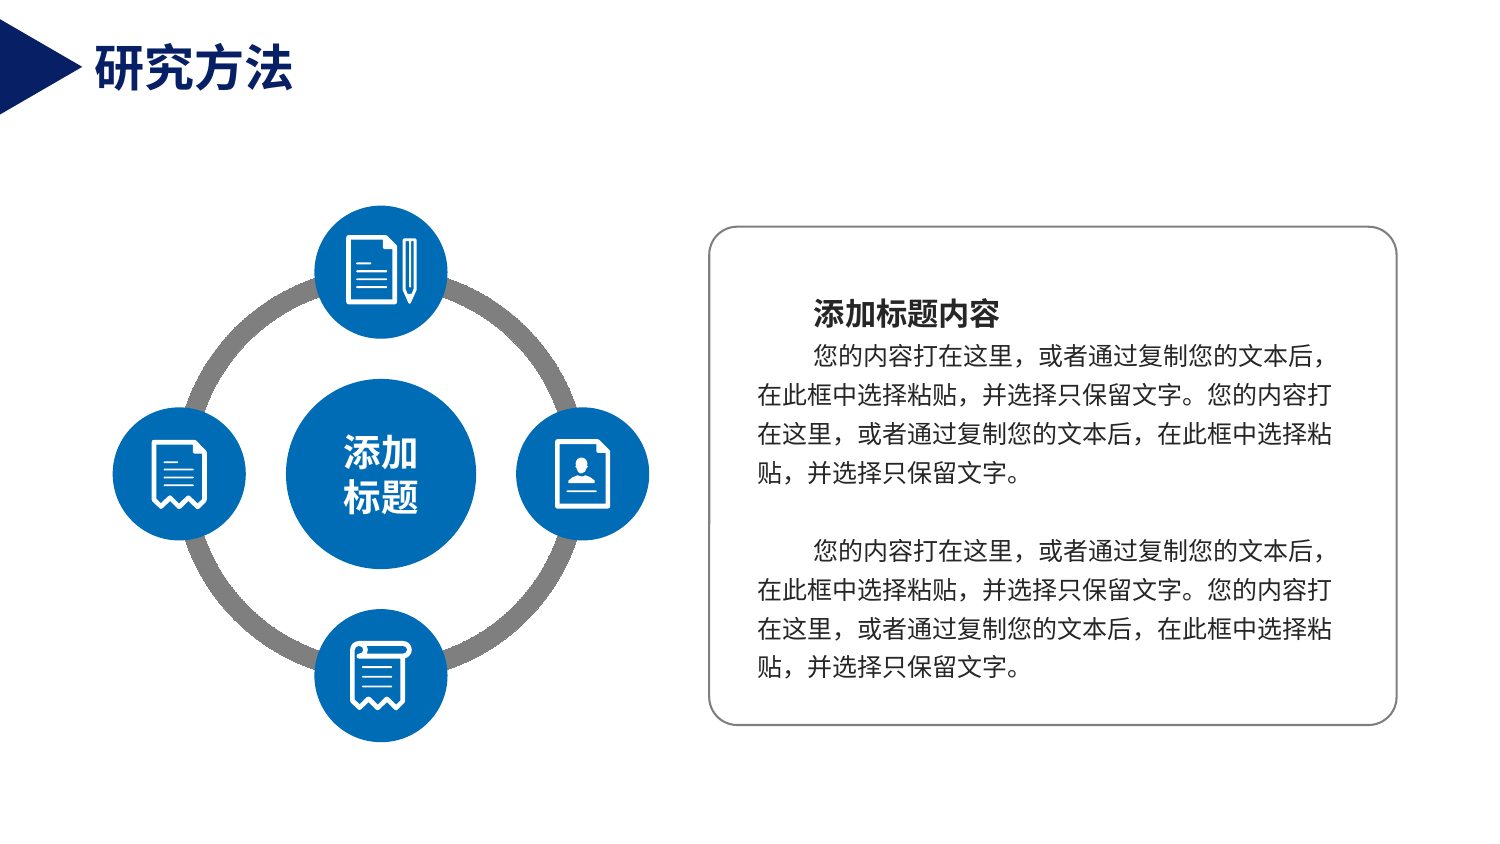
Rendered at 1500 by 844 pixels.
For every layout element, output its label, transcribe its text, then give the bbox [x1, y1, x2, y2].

text_box [0, 19, 83, 115]
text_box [709, 226, 1397, 725]
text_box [112, 205, 650, 743]
text_box 研究方法 [79, 29, 310, 105]
